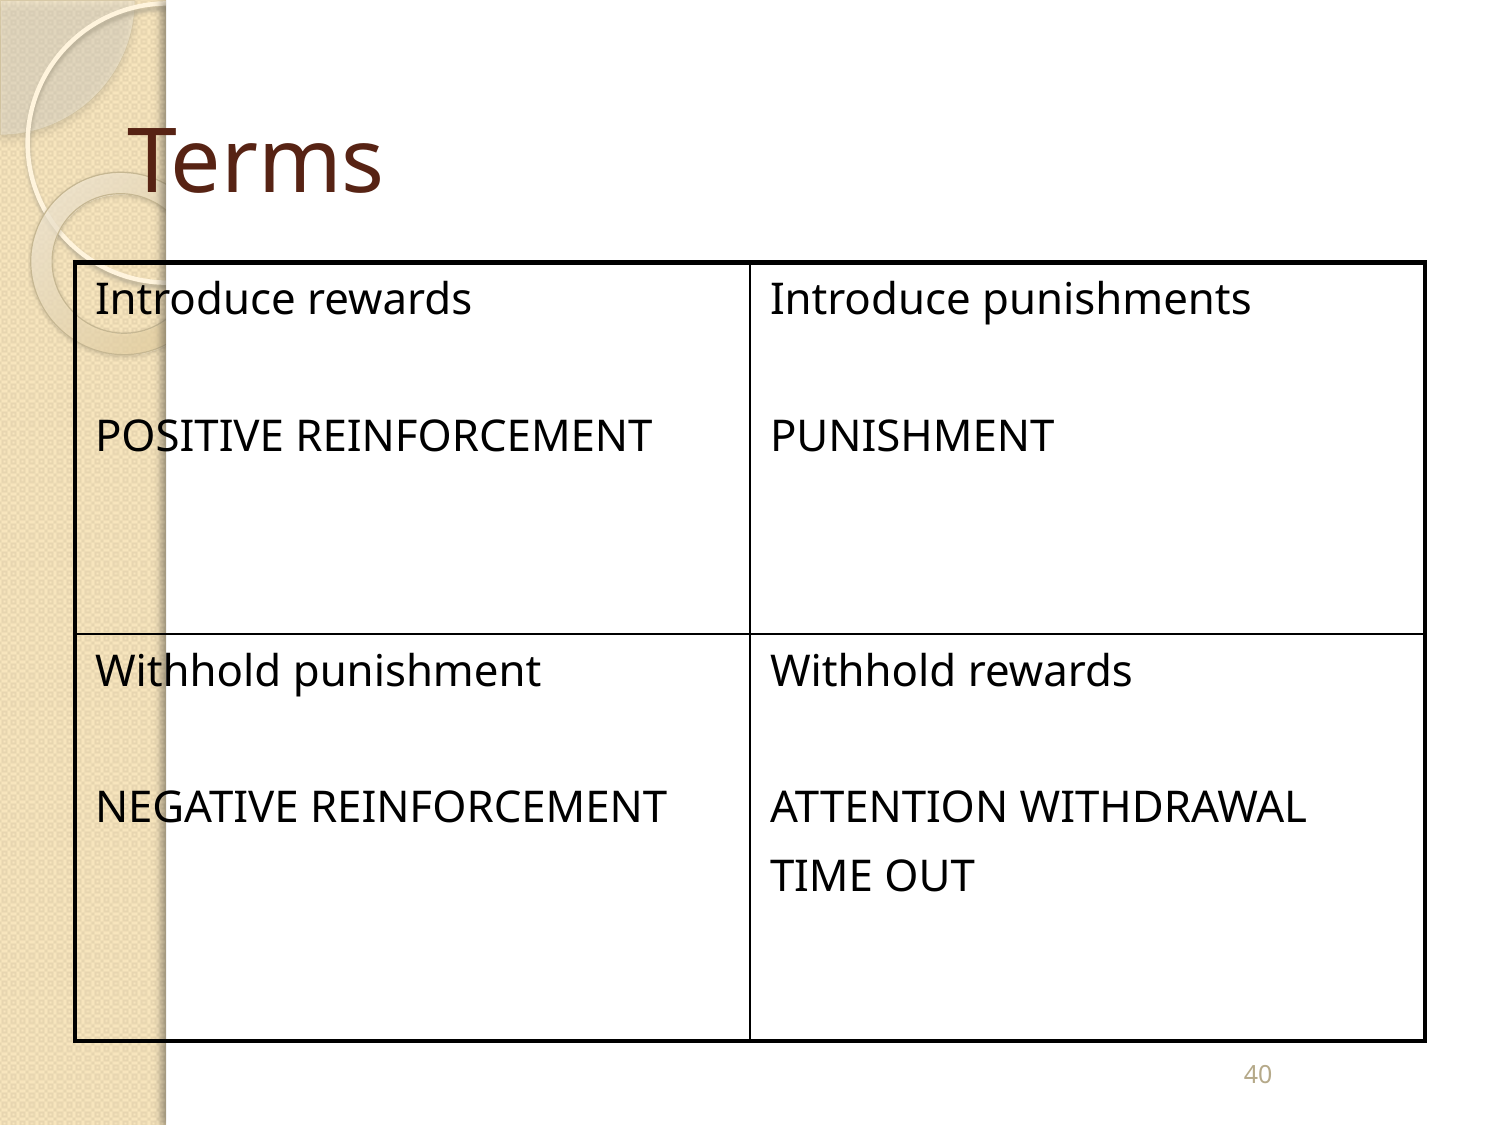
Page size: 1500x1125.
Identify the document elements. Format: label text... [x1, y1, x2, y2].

table_header Introduce punishments PUNISHMENT [751, 265, 1423, 633]
table_cell Withhold punishment NEGATIVE REINFORCEMENT [77, 635, 749, 1039]
table_cell Withhold rewards ATTENTION WITHDRAWAL TIME OUT [751, 635, 1423, 1039]
slide_number 40 [1102, 1025, 1415, 1100]
table_header Introduce rewards POSITIVE REINFORCEMENT [77, 265, 749, 633]
title Terms [112, 24, 1240, 260]
